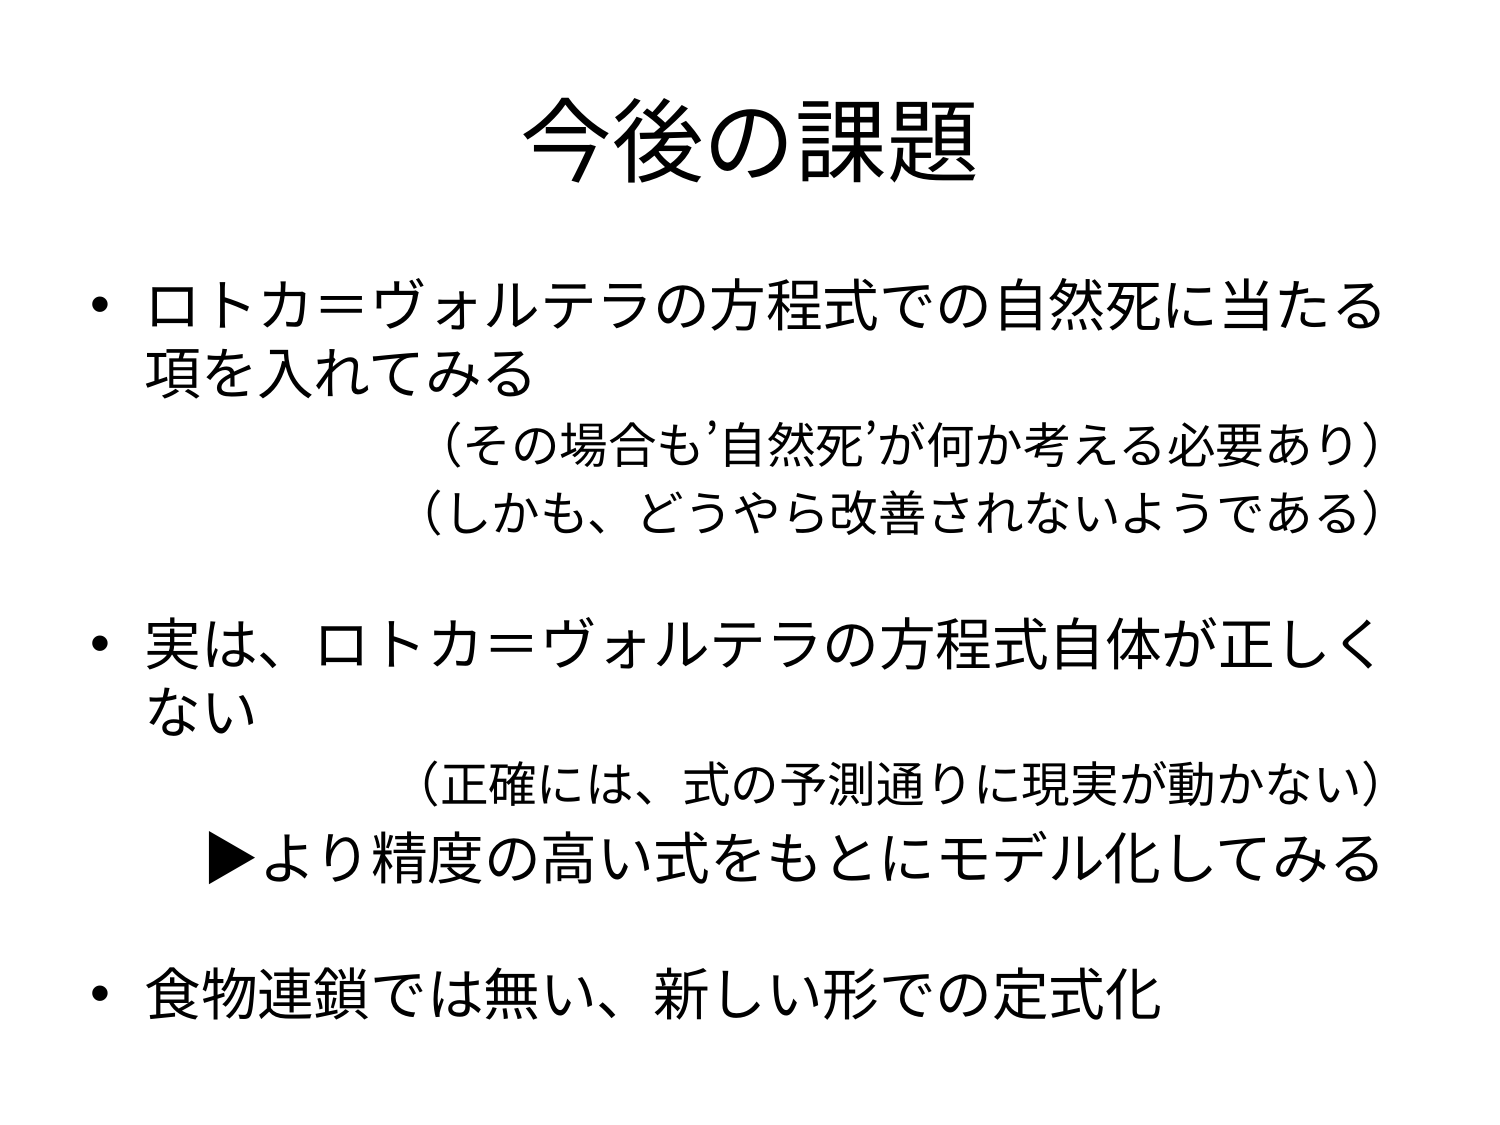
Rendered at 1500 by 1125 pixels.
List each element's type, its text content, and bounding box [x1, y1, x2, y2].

title 今後の課題 [75, 45, 1425, 233]
list ロトカ＝ヴォルテラの方程式での自然死に当たる項を入れてみる （その場合も’自然死’が何か考える必要あり） （しかも、どうやら改善されないようである） 実は、ロトカ＝ヴォルテラの方程式自体が正しくない （正確には、式の予測通りに現実が動かない） ▶より精度の高い式をもとにモデル化してみる 食物連鎖では無い、新しい形での定式化 [75, 262, 1425, 1094]
